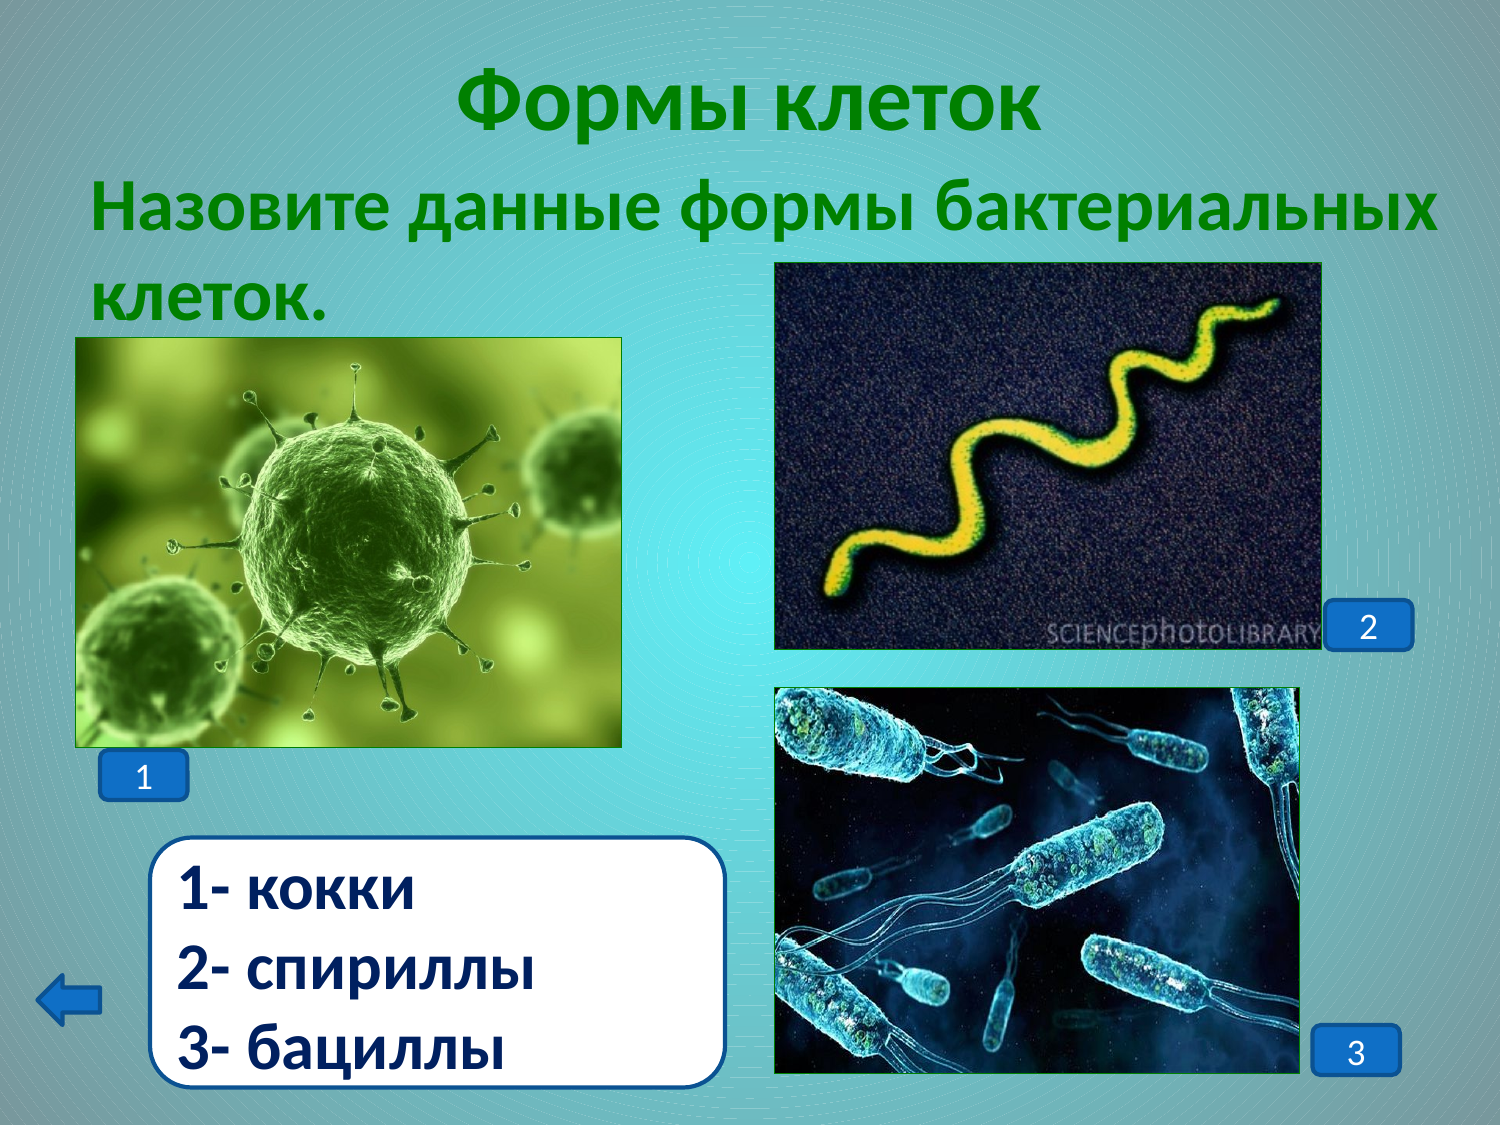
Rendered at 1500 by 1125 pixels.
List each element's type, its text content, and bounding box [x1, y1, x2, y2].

text_box 3 [1310, 1022, 1403, 1078]
list Назовите данные формы бактериальных клеток. [75, 237, 1463, 343]
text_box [74, 337, 622, 801]
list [774, 687, 1301, 1074]
text_box 1- кокки 2- спириллы 3- бациллы [147, 835, 728, 1090]
text_box [35, 973, 103, 1027]
list [75, 356, 738, 1005]
title Формы клеток [75, 0, 1425, 188]
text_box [774, 262, 1413, 651]
